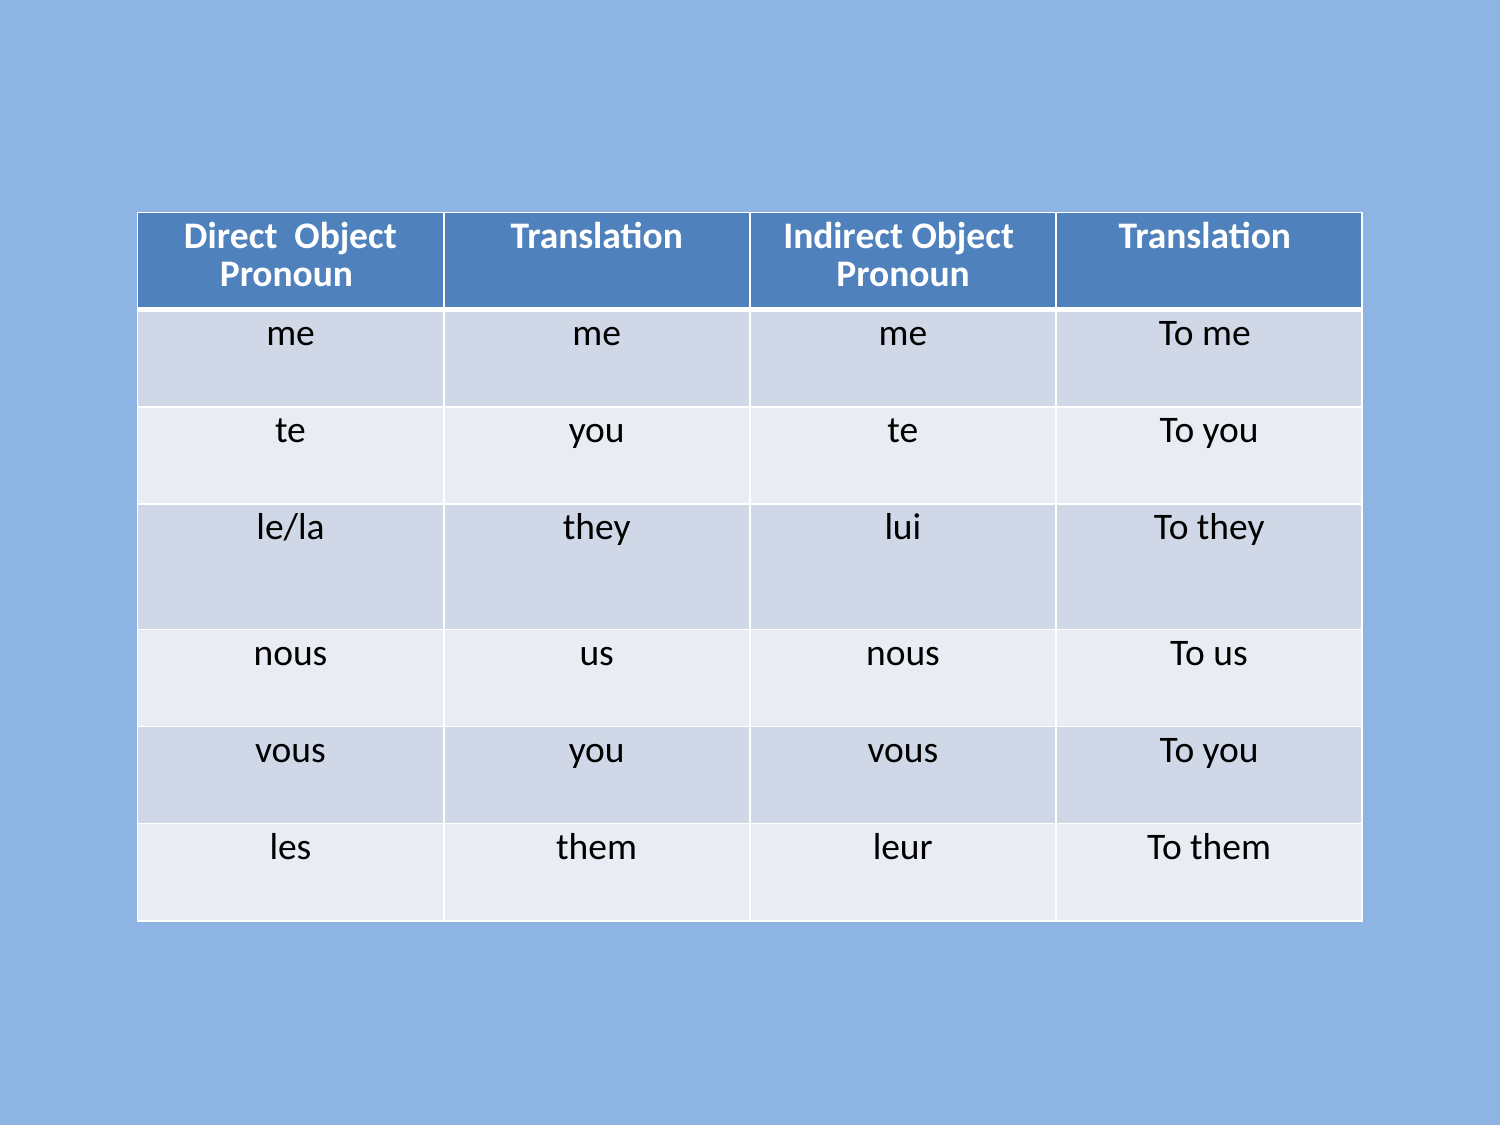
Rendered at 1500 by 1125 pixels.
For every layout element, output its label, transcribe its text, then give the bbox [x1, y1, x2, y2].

table_cell vous [138, 727, 443, 823]
table_cell you [445, 408, 749, 503]
table_cell me [138, 312, 443, 406]
table_cell To them [1057, 824, 1361, 920]
table_cell them [445, 824, 749, 920]
table_cell les [138, 824, 443, 920]
table_cell me [445, 312, 749, 406]
table_cell nous [751, 630, 1055, 726]
table_cell te [138, 408, 443, 503]
table_cell le/la [138, 505, 443, 629]
table_cell To us [1057, 630, 1361, 726]
table_cell leur [751, 824, 1055, 920]
table_header Direct Object Pronoun [138, 213, 443, 307]
table_cell To you [1057, 727, 1361, 823]
table_cell te [751, 408, 1055, 503]
table_header Translation [1057, 213, 1361, 307]
table_cell they [445, 505, 749, 629]
table_cell To you [1057, 408, 1361, 503]
table_cell us [445, 630, 749, 726]
table_cell vous [751, 727, 1055, 823]
table_cell nous [138, 630, 443, 726]
table_header Translation [445, 213, 749, 307]
table_cell lui [751, 505, 1055, 629]
table_cell To they [1057, 505, 1361, 629]
table_header Indirect Object Pronoun [751, 213, 1055, 307]
table_cell me [751, 312, 1055, 406]
table_cell To me [1057, 312, 1361, 406]
table_cell you [445, 727, 749, 823]
